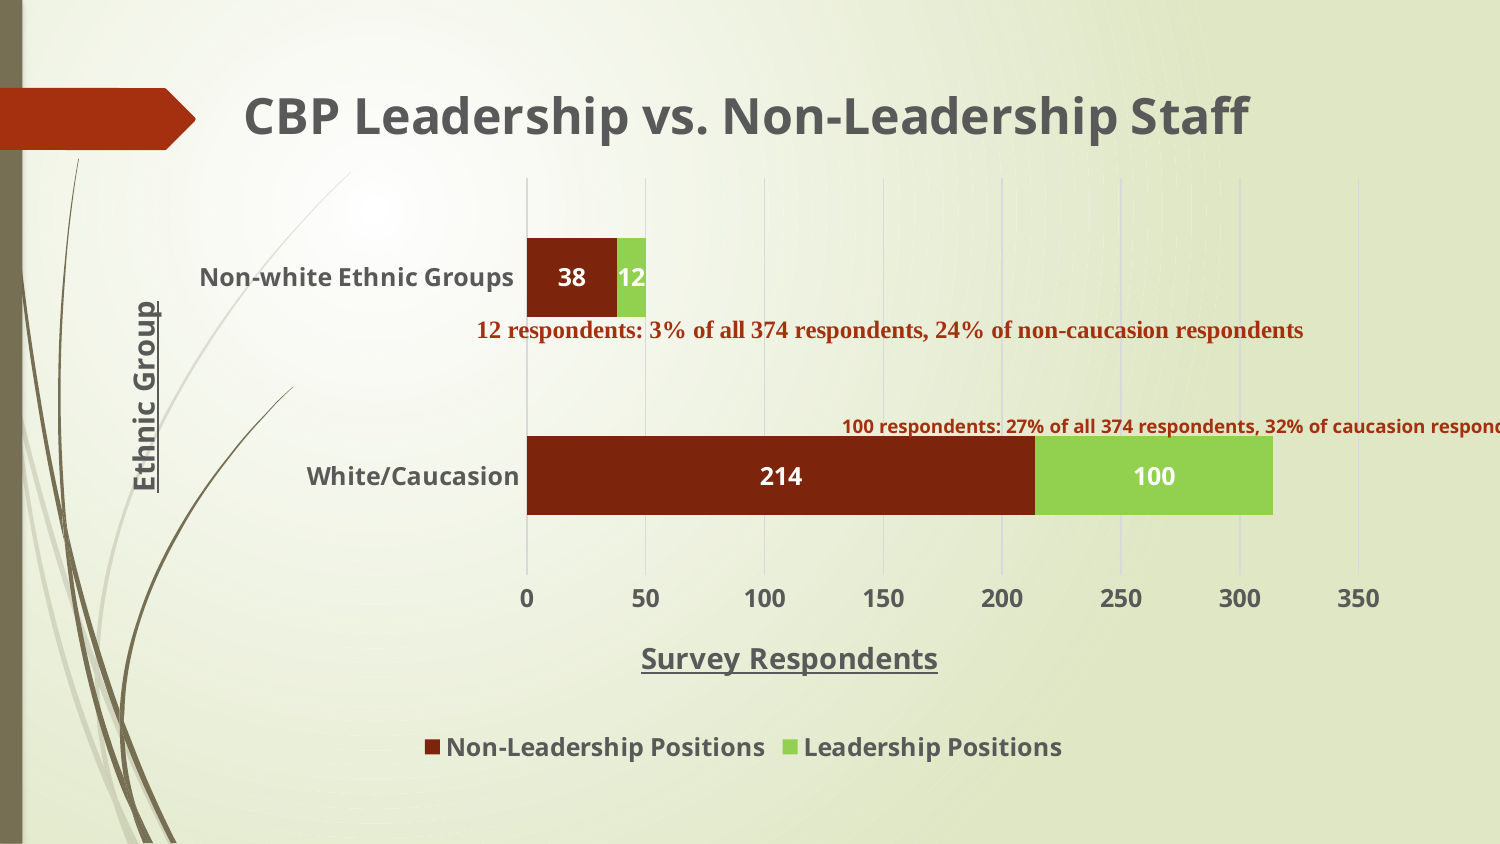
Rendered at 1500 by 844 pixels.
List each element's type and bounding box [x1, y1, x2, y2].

chart [87, 43, 1407, 771]
